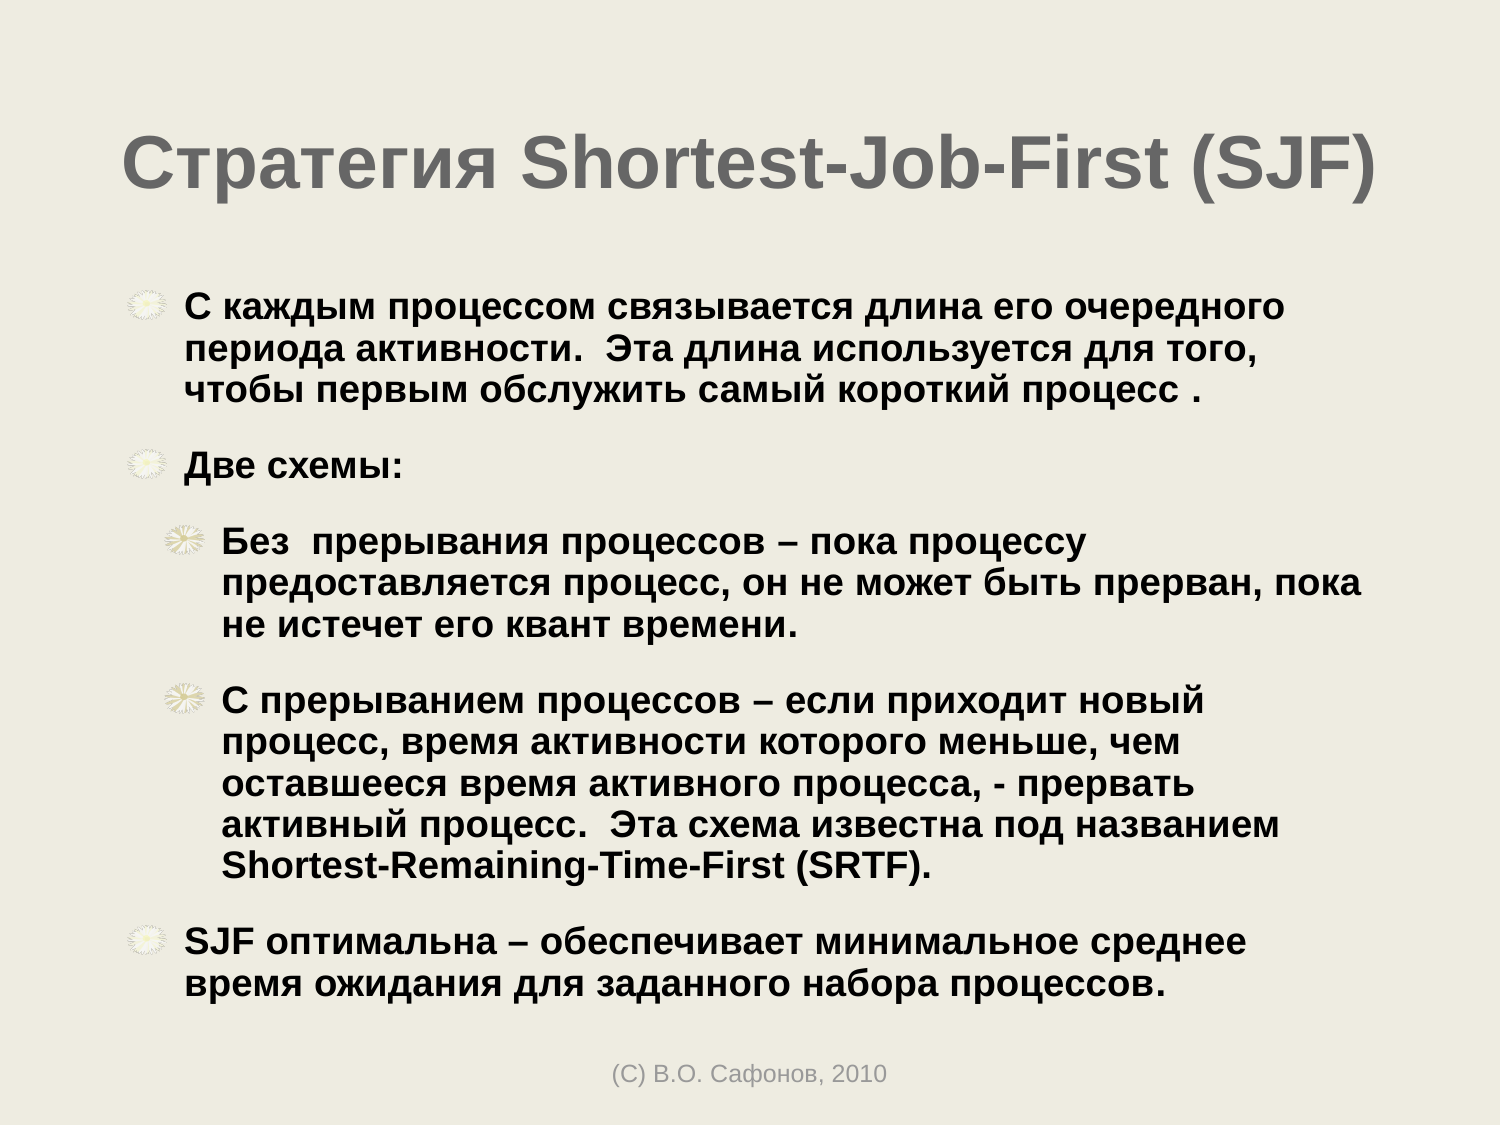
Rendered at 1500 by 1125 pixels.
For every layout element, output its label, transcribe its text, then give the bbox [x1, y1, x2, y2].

picture [127, 290, 167, 320]
title Стратегия Shortest-Job-First (SJF) [74, 49, 1426, 268]
picture [164, 525, 205, 555]
footer (C) В.О. Сафонов, 2010 [512, 1042, 988, 1103]
picture [127, 449, 167, 479]
picture [164, 683, 205, 714]
list С каждым процессом связывается длина его очередного периода активности. Эта длина используется для того, чтобы первым обслужить самый короткий процесс . Две схемы: Без прерывания процессов – пока процессу предоставляется процесс, он не может быть прерван, пока не истечет его квант времени. С прерыванием процессов – если приходит новый процесс, время активности которого меньше, чем оставшееся время активного процесса, - прервать активный процесс. Эта схема известна под названием Shortest-Remaining-Time-First (SRTF). SJF оптимальна – обеспечивает минимальное среднее время ожидания для заданного набора процессов. [112, 278, 1388, 1017]
picture [127, 925, 167, 955]
